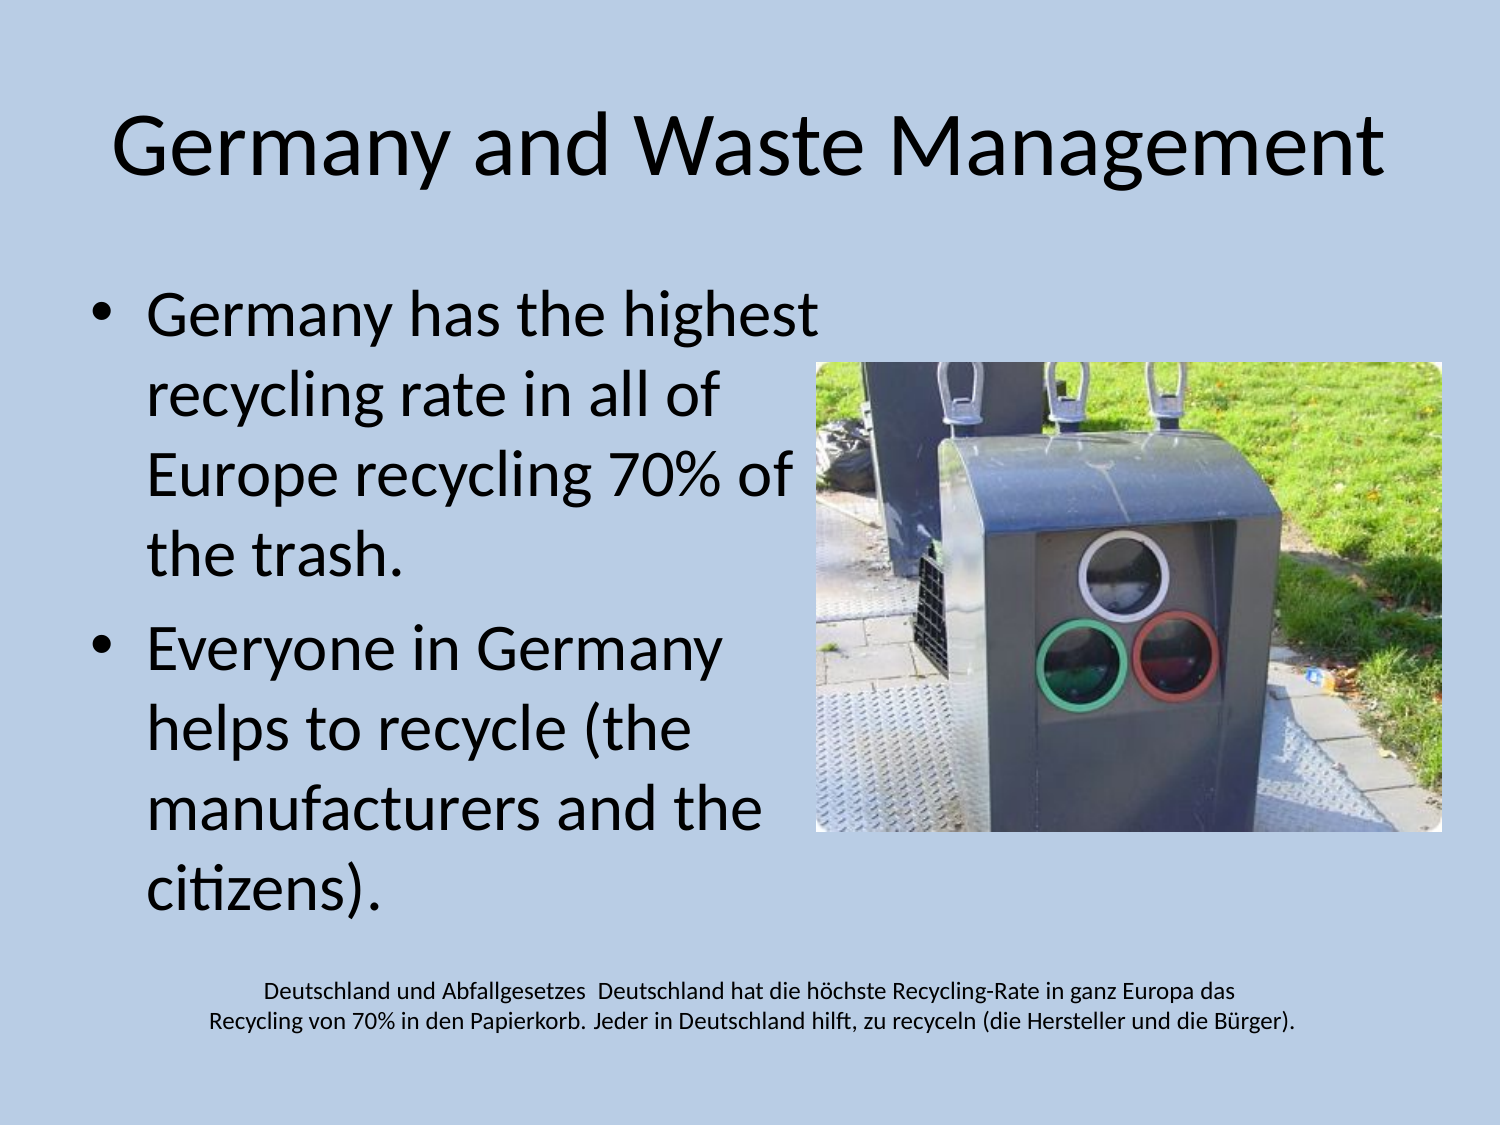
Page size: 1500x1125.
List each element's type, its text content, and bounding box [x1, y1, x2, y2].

list Germany has the highest recycling rate in all of Europe recycling 70% of the trash. Everyone in Germany helps to recycle (the manufacturers and the citizens). [75, 262, 888, 938]
picture [815, 362, 1442, 832]
text_box Deutschland und Abfallgesetzes Deutschland hat die höchste Recycling-Rate in ganz Europa das Recycling von 70% in den Papierkorb. Jeder in Deutschland hilft, zu recyceln (die Hersteller und die Bürger). [194, 967, 1312, 1042]
title Germany and Waste Management [75, 45, 1425, 233]
